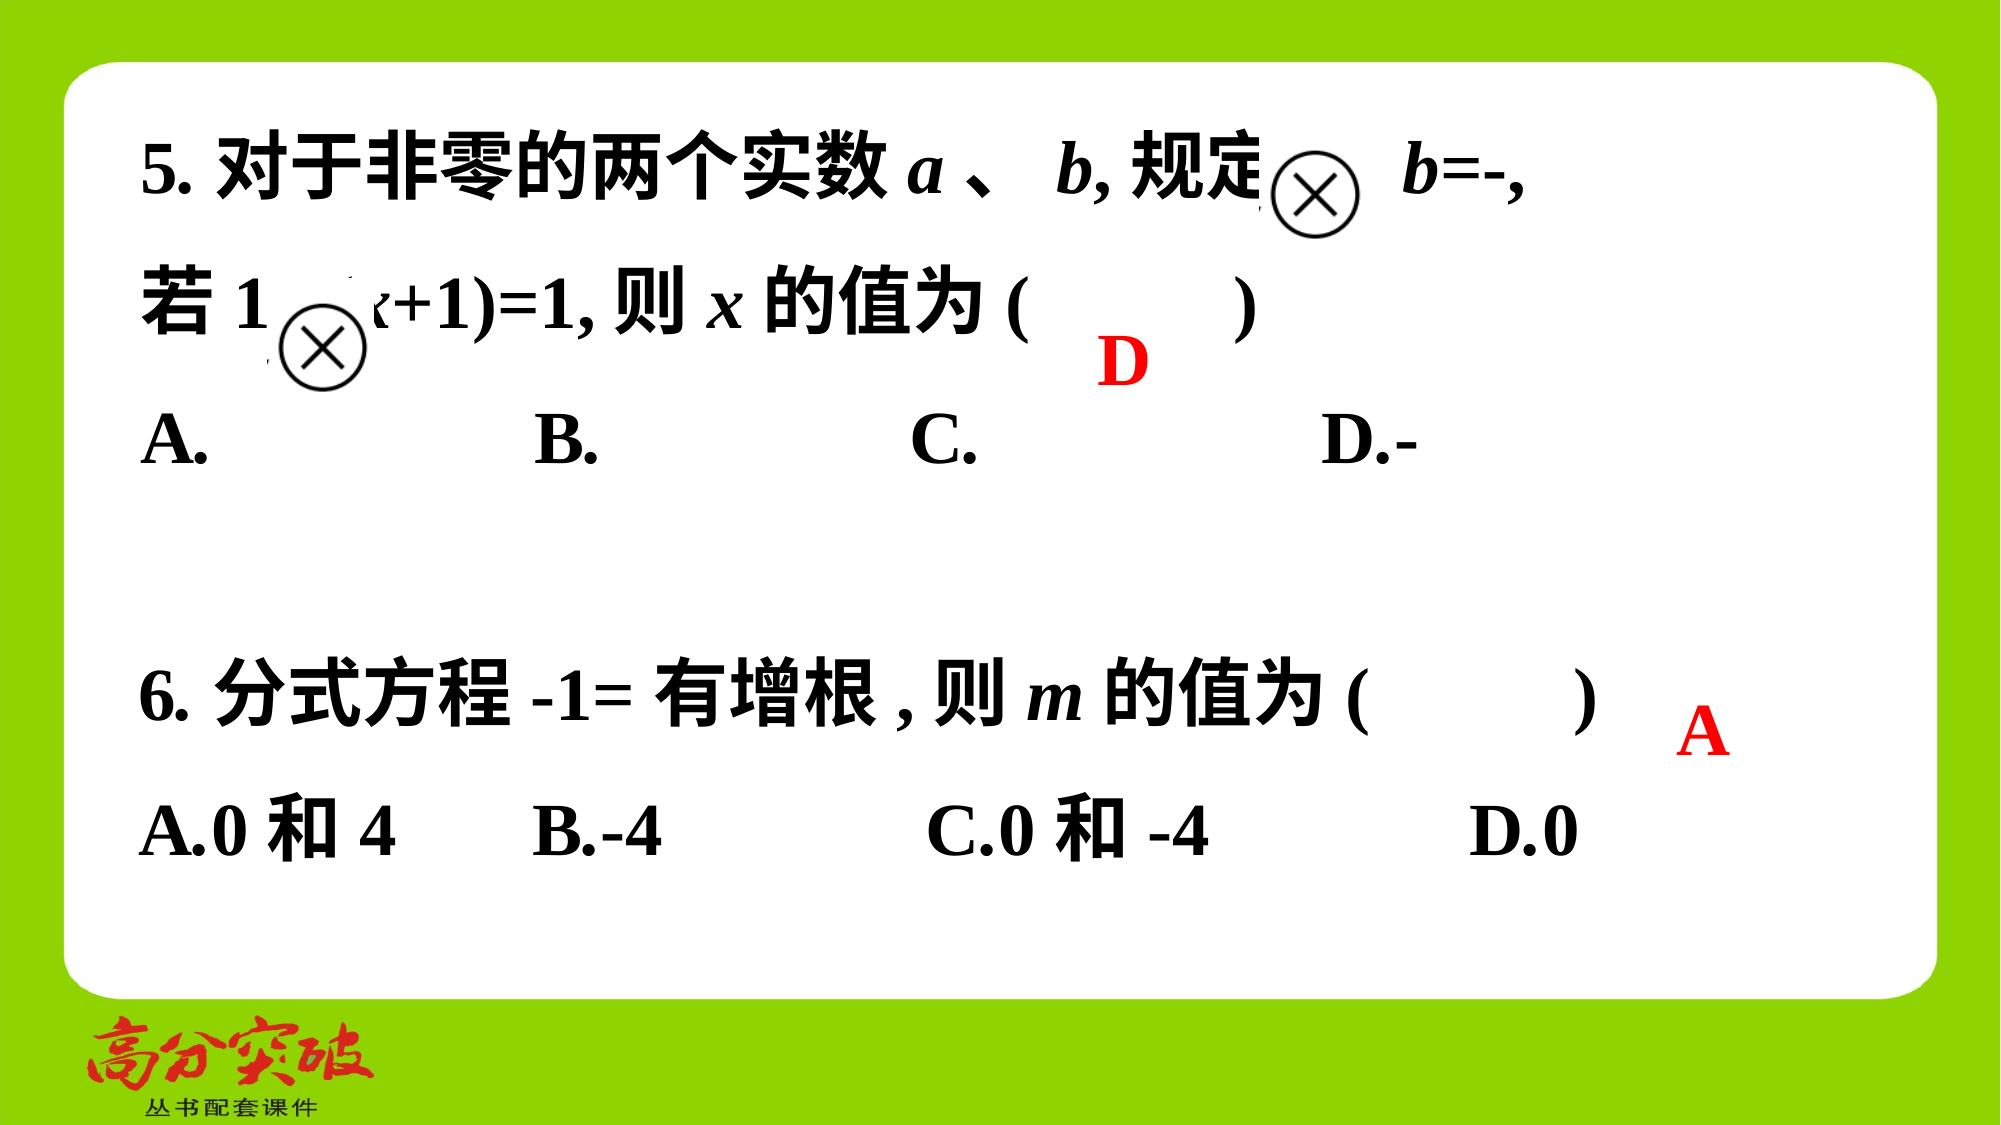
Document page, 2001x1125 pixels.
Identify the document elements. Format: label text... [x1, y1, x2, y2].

picture [0, 0, 2001, 1125]
text_box D [1082, 303, 1182, 408]
text_box A [1661, 672, 1773, 778]
